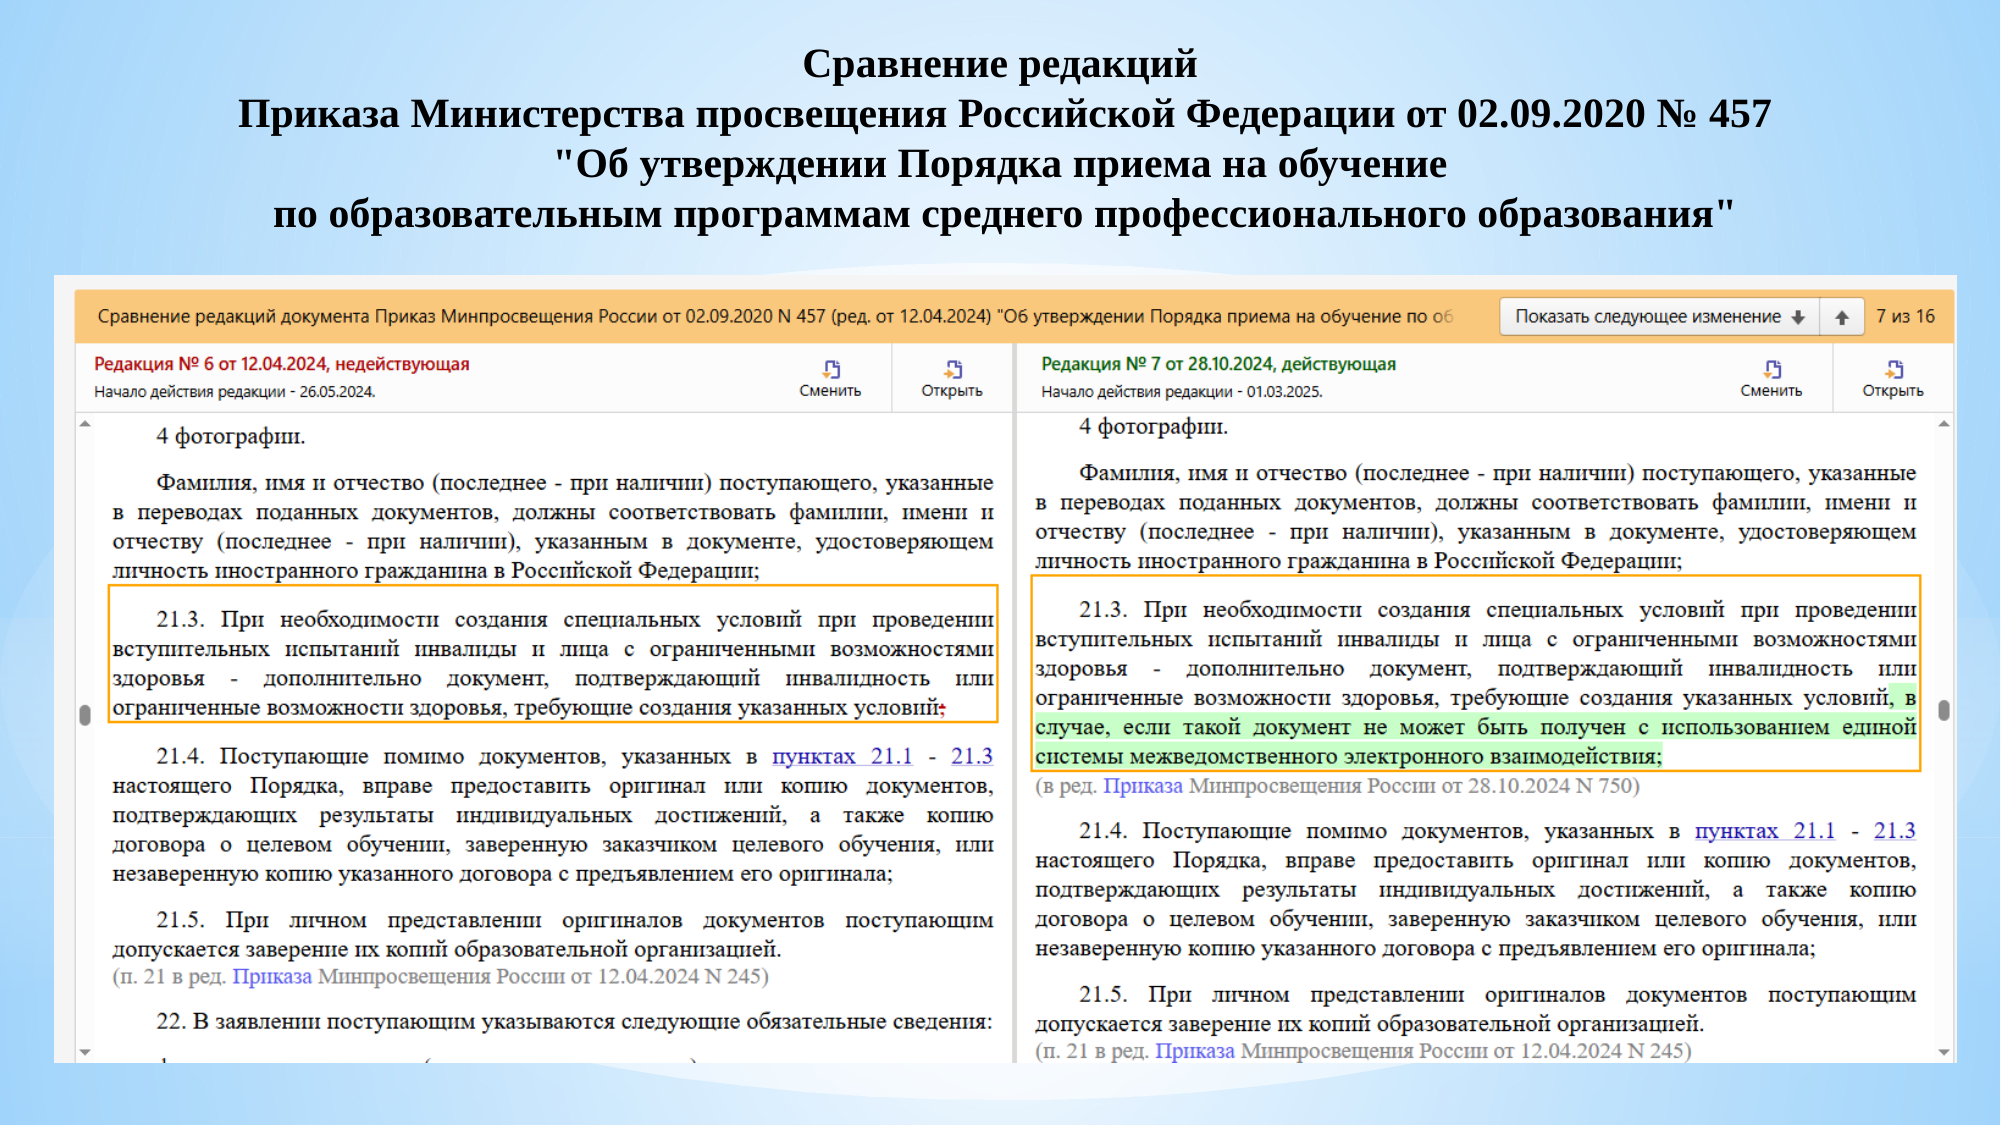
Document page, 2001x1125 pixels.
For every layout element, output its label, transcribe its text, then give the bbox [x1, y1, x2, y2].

title Сравнение редакций Приказа Министерства просвещения Российской Федерации от 02.09.2020 № 457 "Об утверждении Порядка приема на обучение по образовательным программам среднего профессионального образования" [51, 28, 1959, 240]
picture [54, 275, 1957, 1063]
